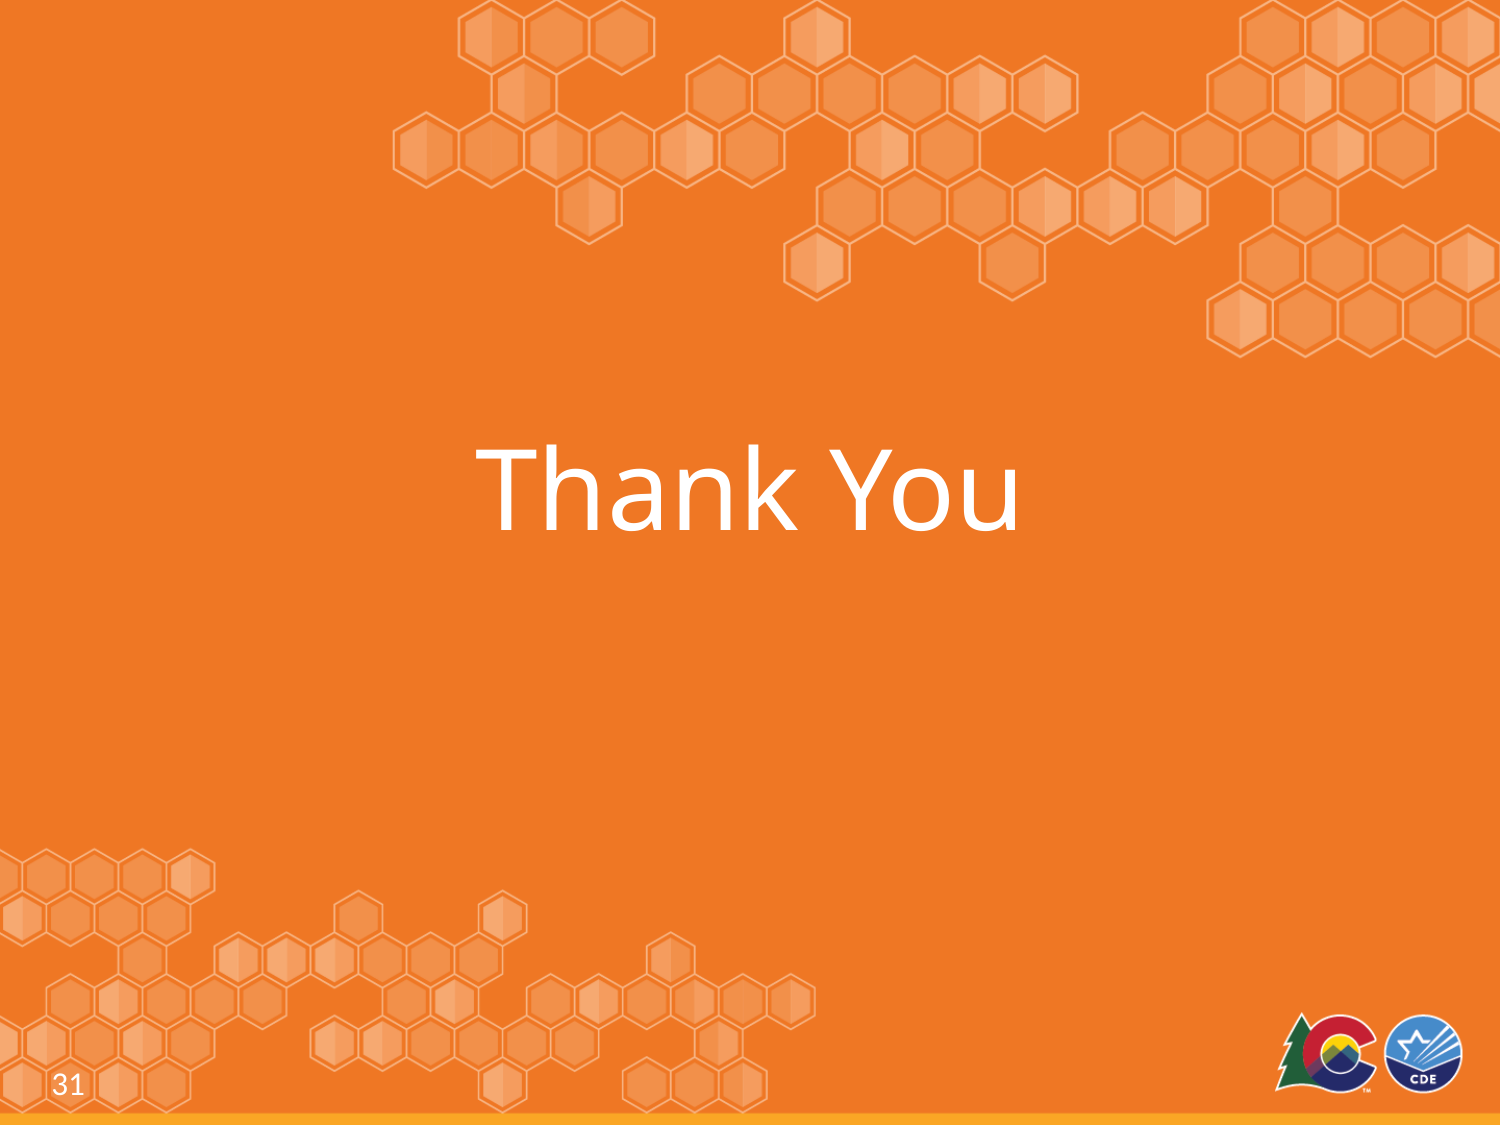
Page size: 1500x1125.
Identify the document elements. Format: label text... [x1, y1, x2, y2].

picture [0, 0, 1500, 1125]
title Thank You [112, 425, 1388, 810]
slide_number 31 [36, 1054, 375, 1115]
